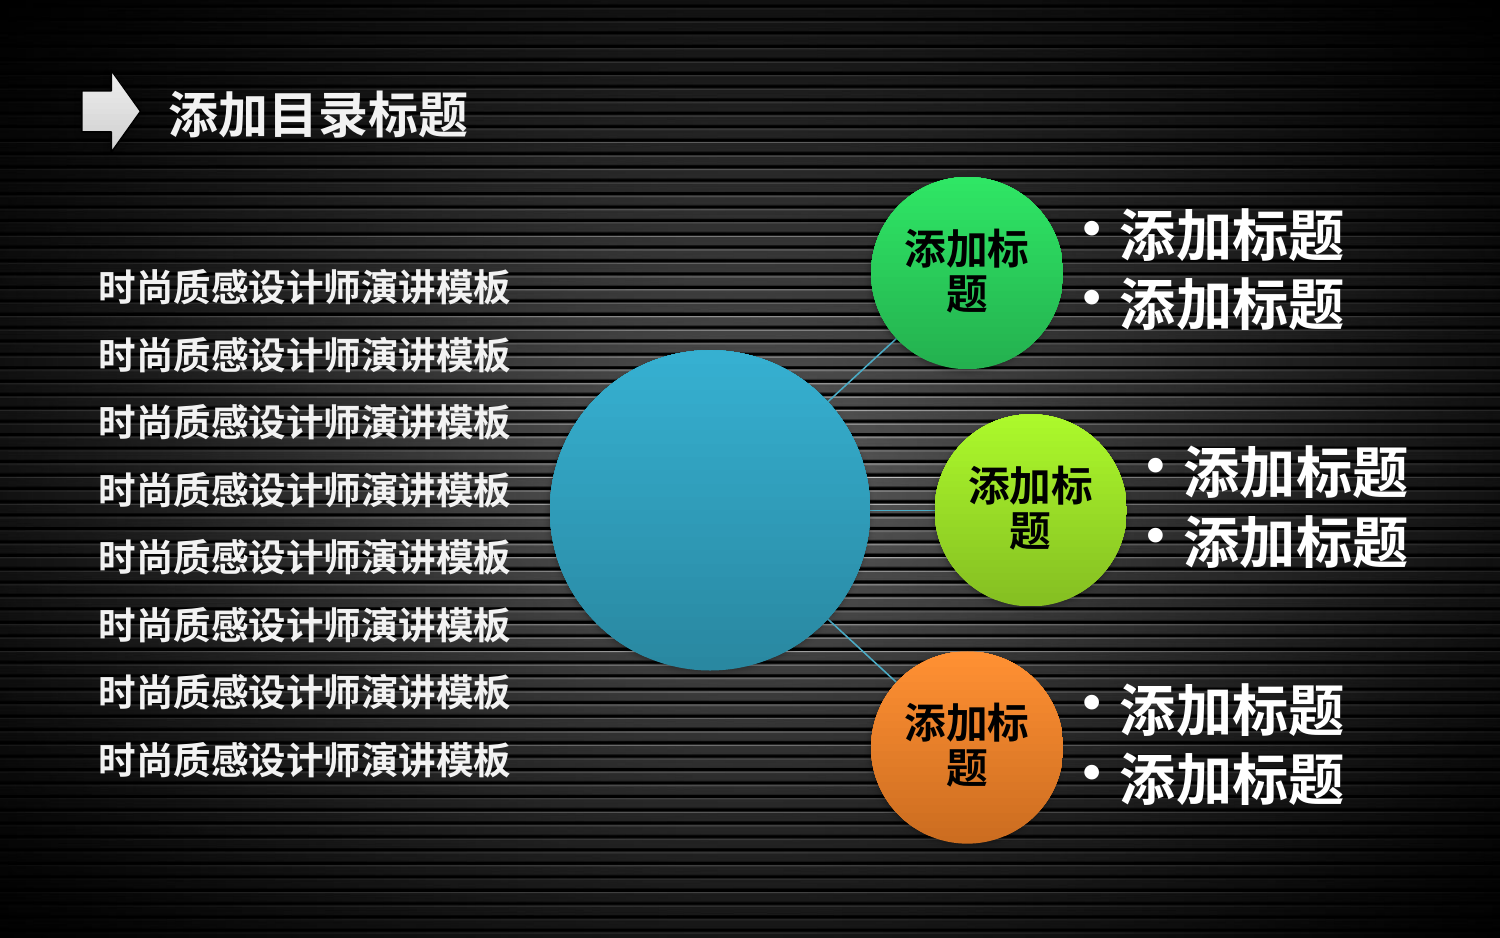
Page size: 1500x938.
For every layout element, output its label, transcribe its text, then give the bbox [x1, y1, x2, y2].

text_box 时尚质感设计师演讲模板 时尚质感设计师演讲模板 时尚质感设计师演讲模板 时尚质感设计师演讲模板 时尚质感设计师演讲模板 时尚质感设计师演讲模板 时尚质感设计师演讲模板 时尚质感设计师演讲模板 [84, 234, 527, 925]
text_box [491, 176, 1493, 844]
text_box [81, 69, 142, 154]
text_box 添加目录标题 [154, 76, 484, 152]
picture [0, 0, 1500, 938]
